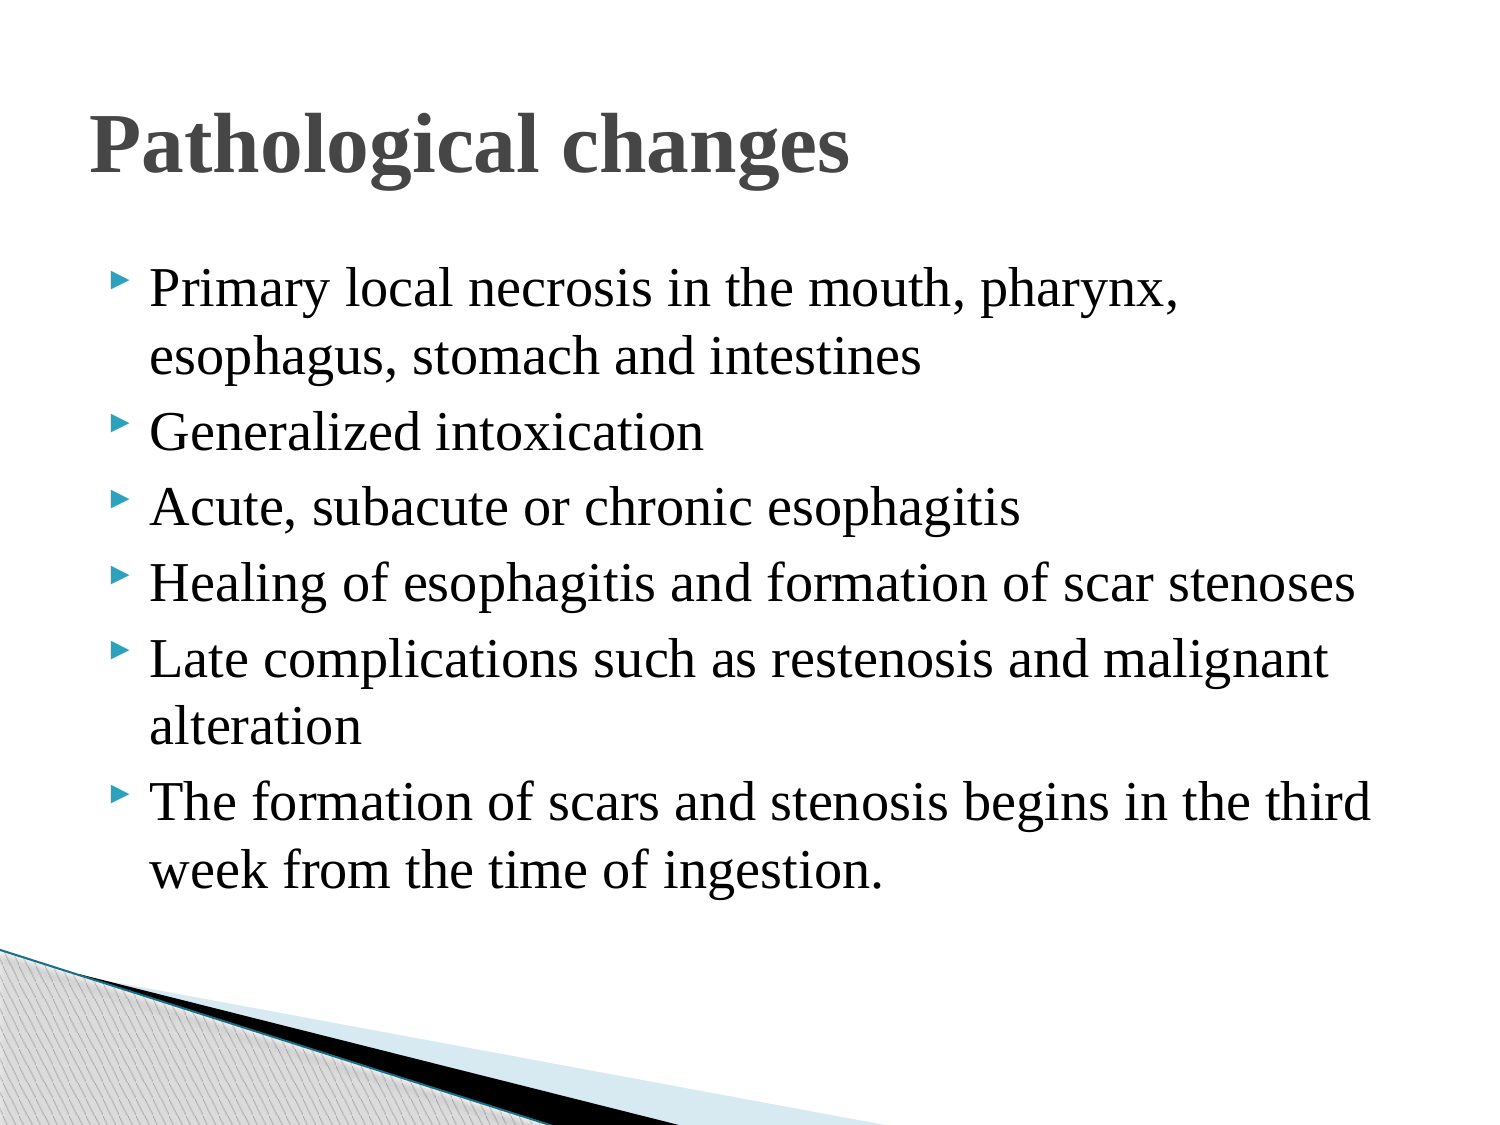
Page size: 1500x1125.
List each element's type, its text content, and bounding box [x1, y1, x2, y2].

list Primary local necrosis in the mouth, pharynx, esophagus, stomach and intestines Generalized intoxication Acute, subacute or chronic esophagitis Healing of esophagitis and formation of scar stenoses Late complications such as restenosis and malignant alteration The formation of scars and stenosis begins in the third week from the time of ingestion. [75, 243, 1425, 986]
title Pathological changes [75, 45, 1425, 233]
